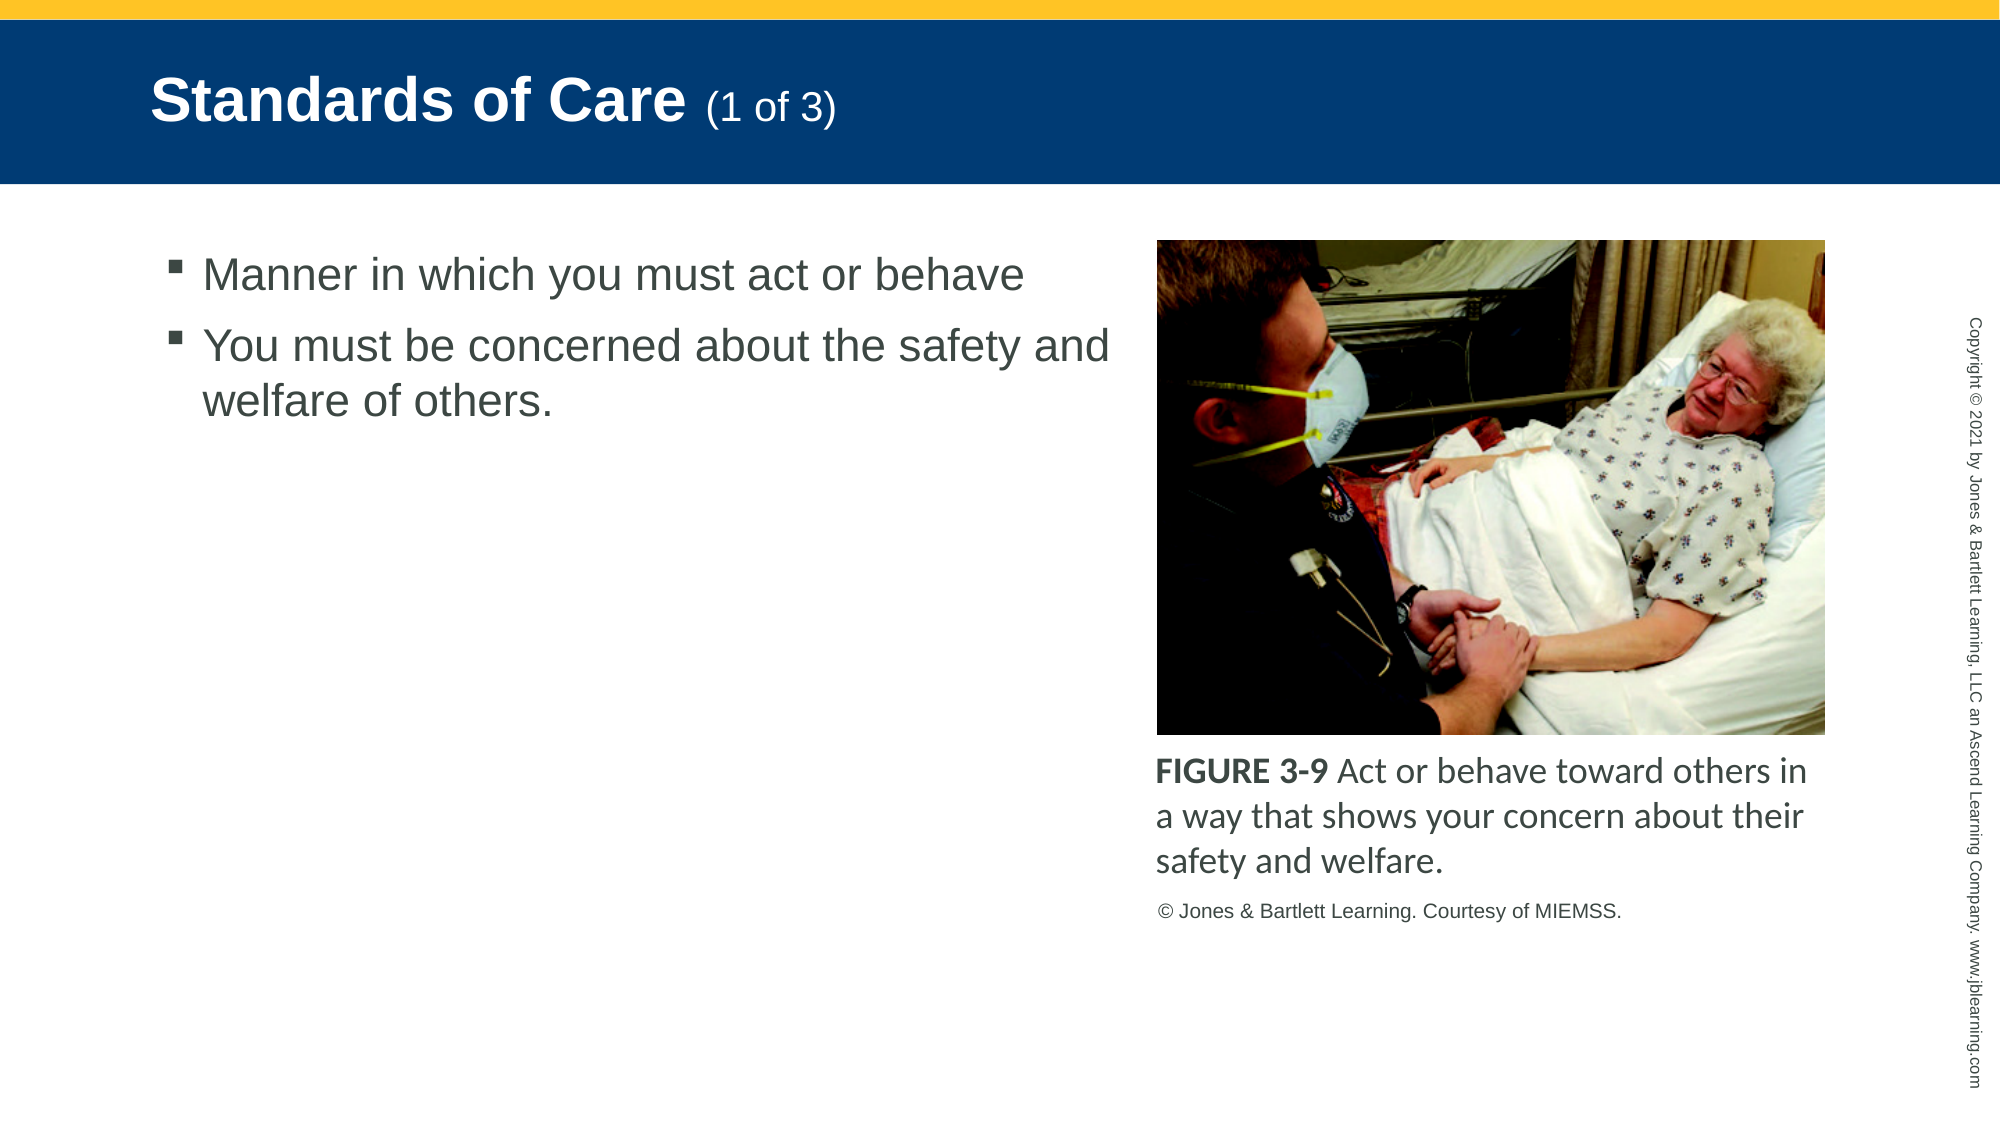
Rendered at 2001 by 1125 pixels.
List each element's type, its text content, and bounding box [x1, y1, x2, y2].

picture [1156, 240, 1825, 735]
title Standards of Care (1 of 3) [0, 19, 2000, 185]
list Manner in which you must act or behave You must be concerned about the safety and welfare of others. [150, 237, 1150, 1025]
text_box © Jones & Bartlett Learning. Courtesy of MIEMSS. [1143, 890, 1638, 930]
text_box FIGURE 3-9 Act or behave toward others in a way that shows your concern about their safety and welfare. [1140, 738, 1826, 889]
